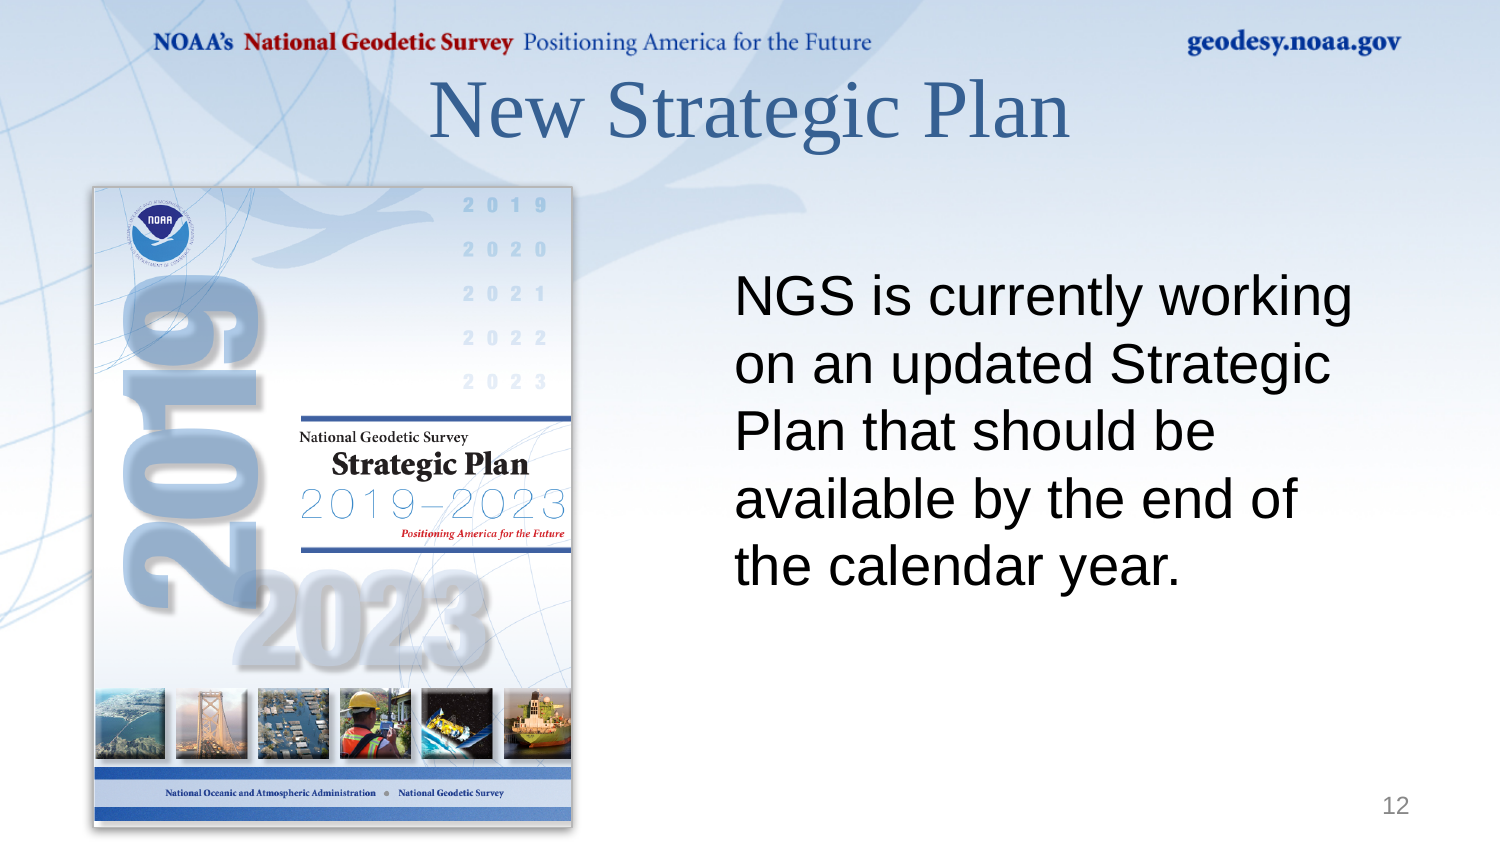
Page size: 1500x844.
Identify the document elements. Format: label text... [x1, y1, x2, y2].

list NGS is currently working on an updated Strategic Plan that should be available by the end of the calendar year. [719, 251, 1388, 809]
title New Strategic Plan [75, 33, 1425, 175]
picture [0, 0, 1500, 844]
slide_number ‹#› [1074, 782, 1425, 827]
